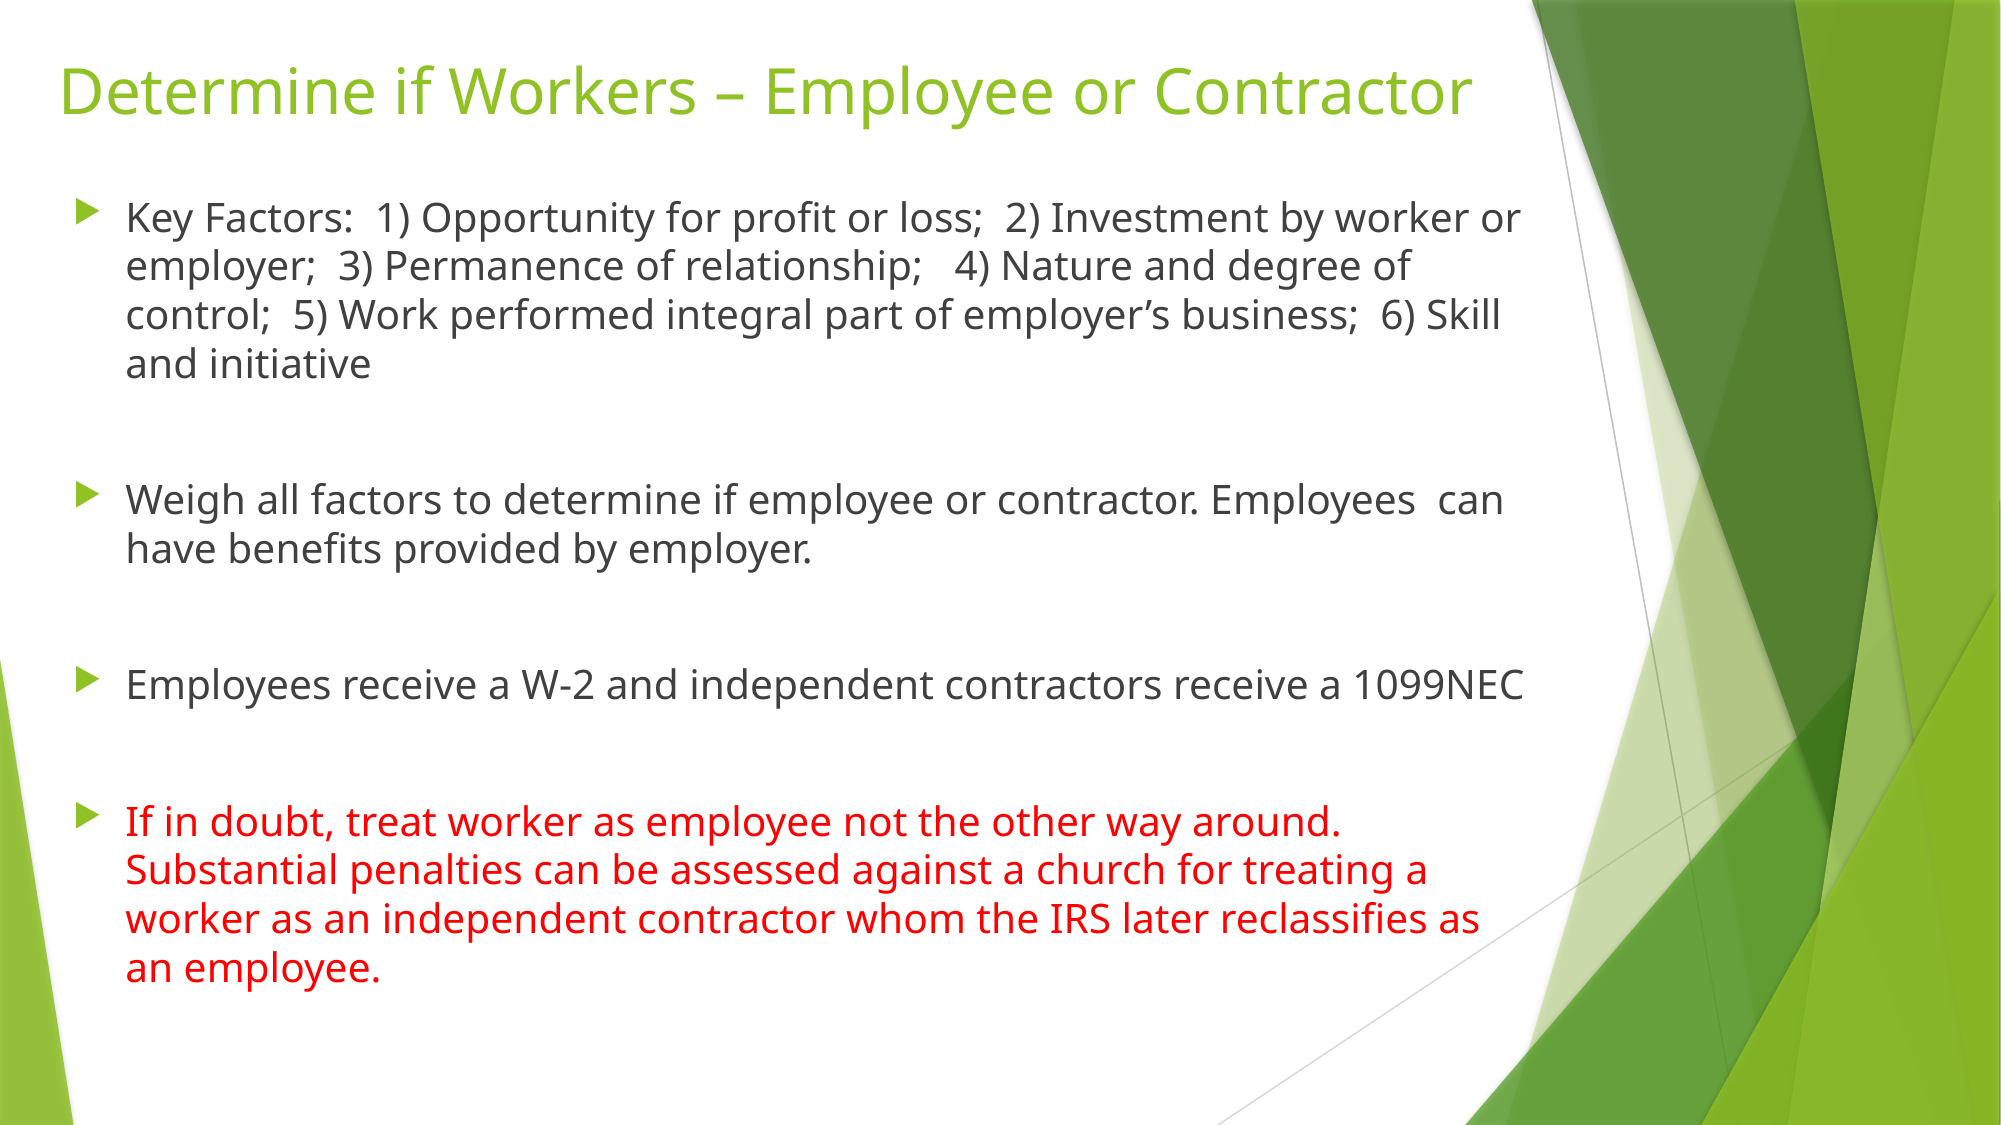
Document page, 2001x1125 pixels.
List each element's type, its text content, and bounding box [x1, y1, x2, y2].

title Determine if Workers – Employee or Contractor [43, 43, 1507, 261]
list Key Factors: 1) Opportunity for profit or loss; 2) Investment by worker or employer; 3) Permanence of relationship; 4) Nature and degree of control; 5) Work performed integral part of employer’s business; 6) Skill and initiative Weigh all factors to determine if employee or contractor. Employees can have benefits provided by employer. Employees receive a W-2 and independent contractors receive a 1099NEC If in doubt, treat worker as employee not the other way around. Substantial penalties can be assessed against a church for treating a worker as an independent contractor whom the IRS later reclassifies as an employee. [58, 183, 1542, 1104]
